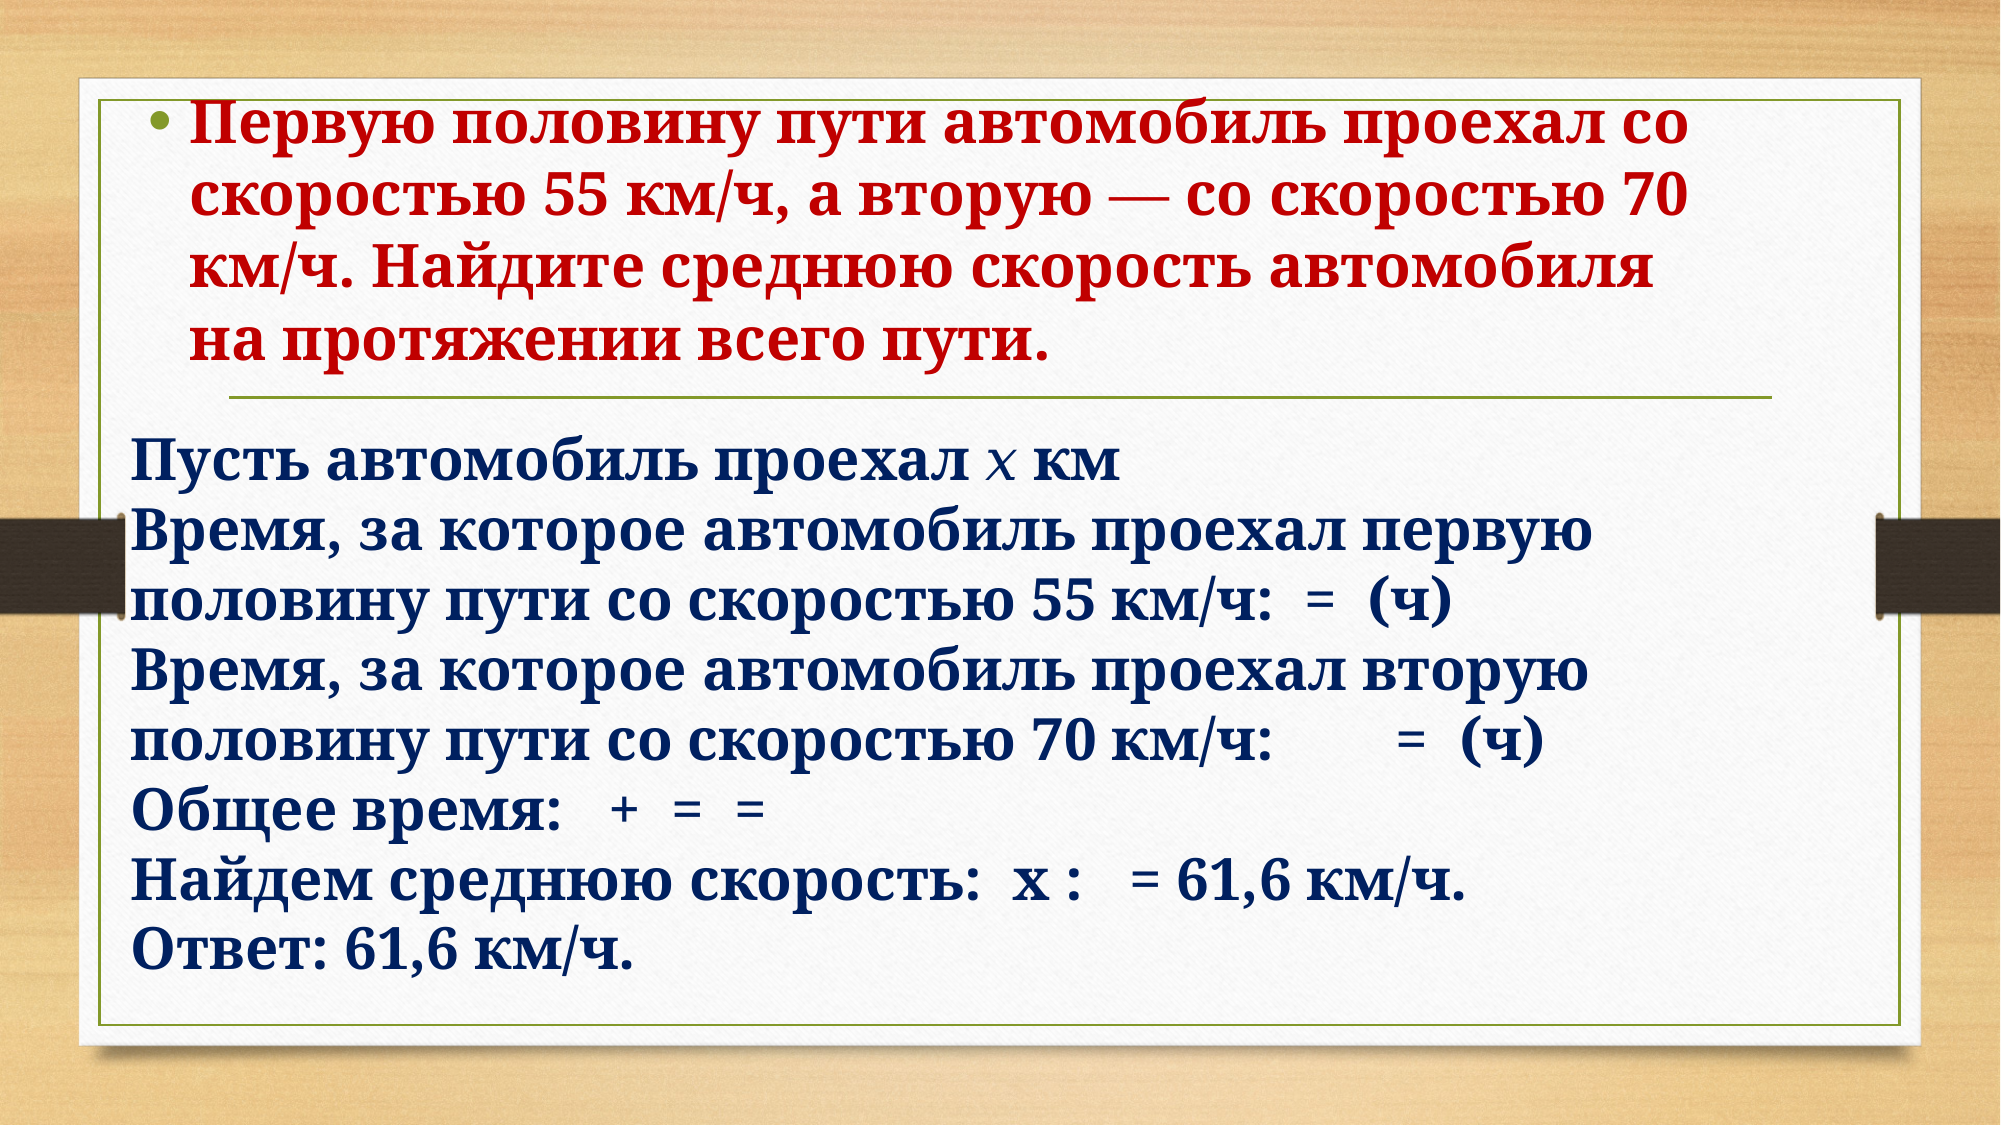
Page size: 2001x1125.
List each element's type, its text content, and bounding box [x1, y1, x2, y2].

list Первую половину пути автомобиль проехал со скоростью 55 км/ч, а вторую ― со скоростью 70 км/ч. Найдите среднюю скорость автомобиля на протяжении всего пути. [132, 76, 1708, 421]
picture [0, 0, 2001, 1125]
